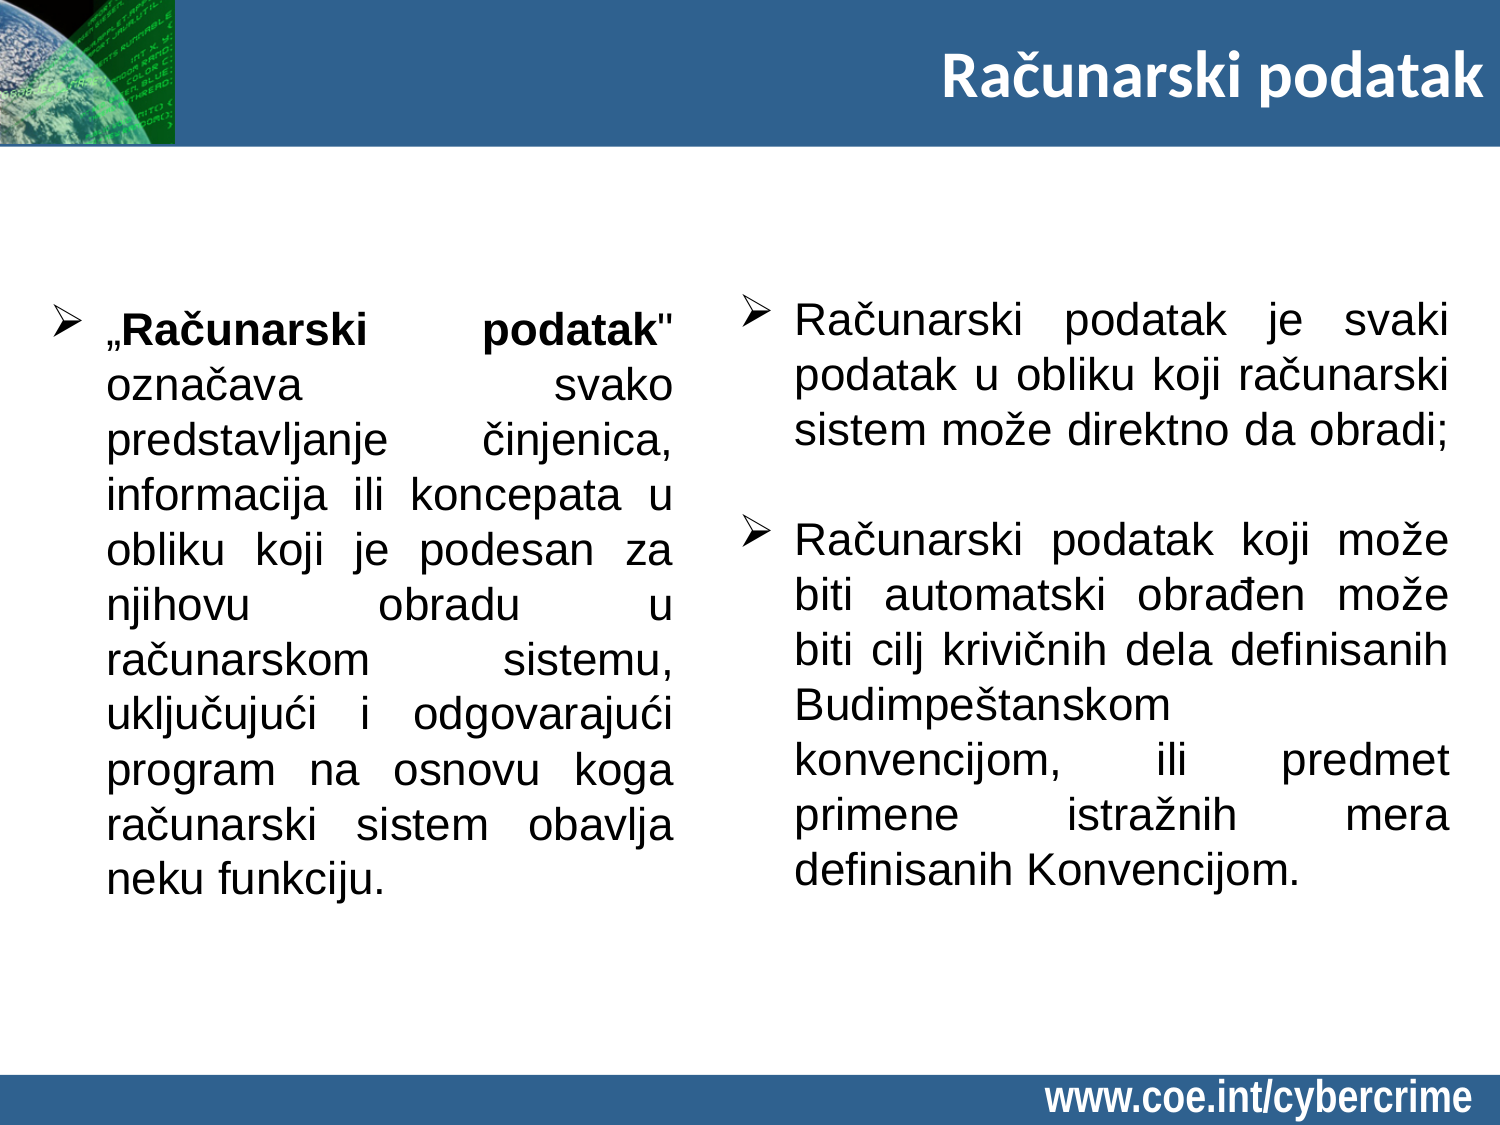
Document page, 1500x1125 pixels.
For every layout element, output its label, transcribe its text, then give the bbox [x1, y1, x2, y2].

text_box www.coe.int/cybercrime [1030, 1059, 1500, 1125]
text_box Računarski podatak je svaki podatak u obliku koji računarski sistem može direktno da obradi; Računarski podatak koji može biti automatski obrađen može biti cilj krivičnih dela definisanih Budimpeštanskom konvencijom, ili predmet primene istražnih mera definisanih Konvencijom. [723, 282, 1465, 902]
text_box „Računarski podatak" označava svako predstavljanje činjenica, informacija ili koncepata u obliku koji je podesan za njihovu obradu u računarskom sistemu, uključujući i odgovarajući program na osnovu koga računarski sistem obavlja neku funkciju. [34, 292, 689, 912]
text_box Računarski podatak [177, 0, 1500, 149]
text_box [0, 1073, 1030, 1125]
picture [0, 0, 175, 144]
